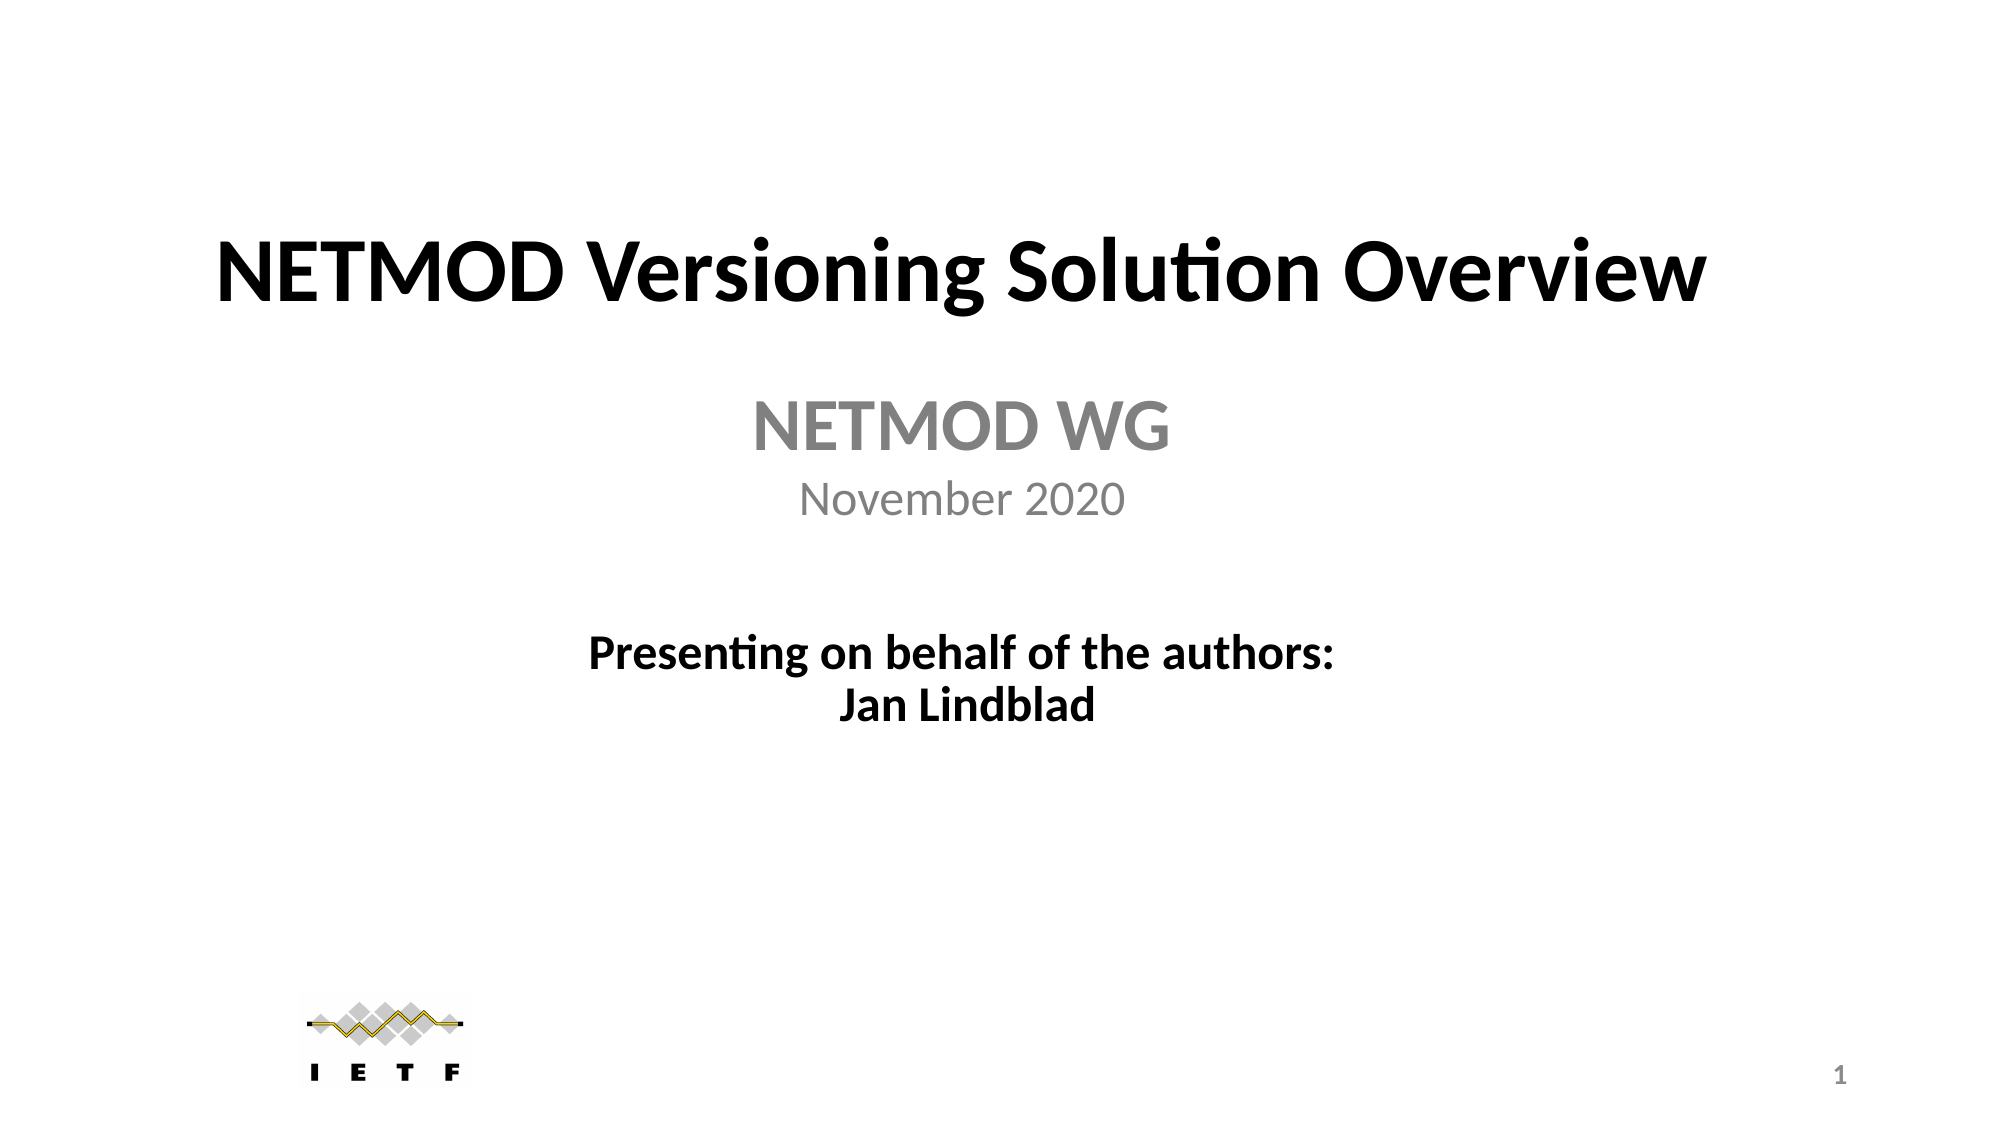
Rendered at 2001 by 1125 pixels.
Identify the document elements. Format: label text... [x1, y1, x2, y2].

slide_number 1 [1412, 1042, 1863, 1103]
picture [298, 991, 472, 1088]
text_box NETMOD Versioning Solution Overview NETMOD WG November 2020 Presenting on behalf of the authors: Jan Lindblad [61, 209, 1863, 419]
